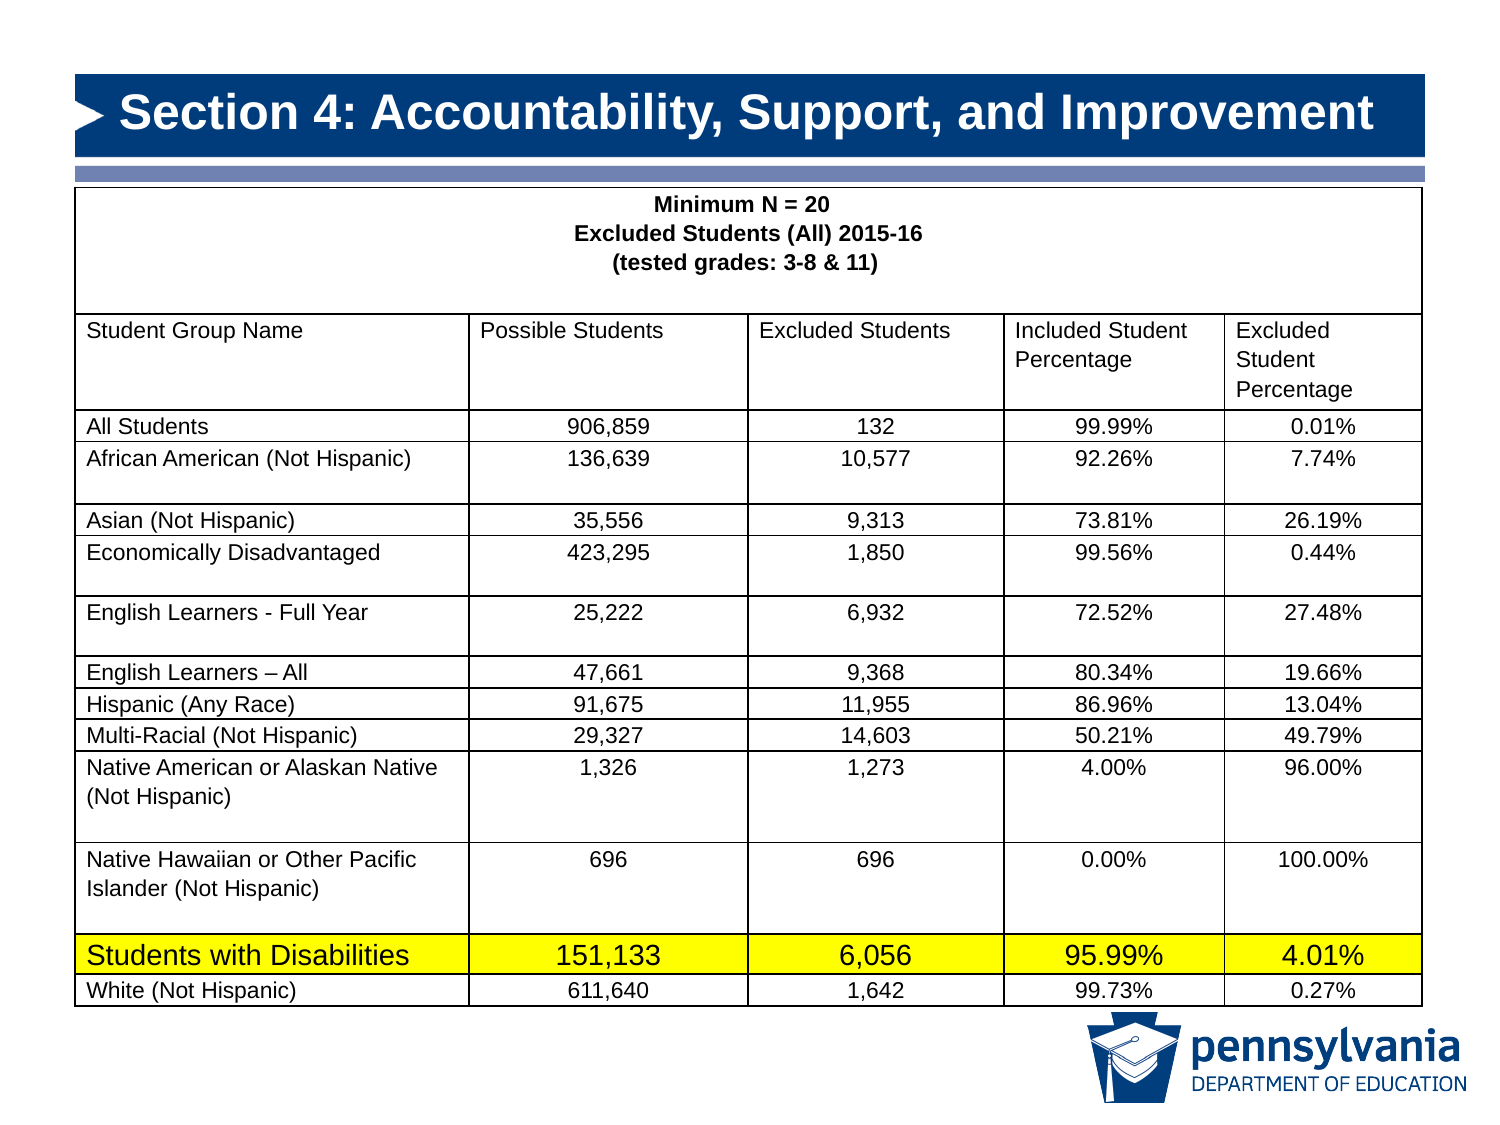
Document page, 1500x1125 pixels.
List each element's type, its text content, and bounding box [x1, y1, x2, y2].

table_cell 95.99% [1005, 935, 1224, 973]
table_cell 0.44% [1225, 536, 1421, 595]
table_cell 50.21% [1005, 720, 1224, 750]
table_cell English Learners – All [76, 657, 468, 687]
table_cell 0.00% [1005, 843, 1224, 933]
picture [1087, 1012, 1466, 1103]
table_cell 86.96% [1005, 689, 1224, 718]
table_cell 29,327 [470, 720, 747, 750]
table_cell 1,326 [470, 752, 747, 842]
table_cell 19.66% [1225, 657, 1421, 687]
table_cell White (Not Hispanic) [76, 975, 468, 1005]
table_cell 0.01% [1225, 411, 1421, 441]
table_cell African American (Not Hispanic) [76, 442, 468, 503]
table_cell Possible Students [470, 315, 747, 409]
table_cell 11,955 [749, 689, 1003, 718]
table_cell 25,222 [470, 597, 747, 655]
table_cell 72.52% [1005, 597, 1224, 655]
table_cell 9,368 [749, 657, 1003, 687]
table_cell 1,642 [749, 975, 1003, 1005]
table_cell Asian (Not Hispanic) [76, 505, 468, 535]
table_cell Native Hawaiian or Other Pacific Islander (Not Hispanic) [76, 843, 468, 933]
table_cell 99.56% [1005, 536, 1224, 595]
table_cell 151,133 [470, 935, 747, 973]
table_cell 100.00% [1225, 843, 1421, 933]
table_header Minimum N = 20 Excluded Students (All) 2015-16 (tested grades: 3-8 & 11) [76, 190, 1421, 313]
table_cell 906,859 [470, 411, 747, 441]
table_cell 99.99% [1005, 411, 1224, 441]
table_cell 132 [749, 411, 1003, 441]
table_cell Hispanic (Any Race) [76, 689, 468, 718]
table_cell Multi-Racial (Not Hispanic) [76, 720, 468, 750]
table_cell 136,639 [470, 442, 747, 503]
table_cell 96.00% [1225, 752, 1421, 842]
table_cell Students with Disabilities [76, 935, 468, 973]
table_cell All Students [76, 411, 468, 441]
table_cell 696 [470, 843, 747, 933]
table_cell 80.34% [1005, 657, 1224, 687]
table_cell Economically Disadvantaged [76, 536, 468, 595]
table_cell Excluded Students [749, 315, 1003, 409]
table_cell 47,661 [470, 657, 747, 687]
table_cell 91,675 [470, 689, 747, 718]
table_cell 73.81% [1005, 505, 1224, 535]
table_cell 4.00% [1005, 752, 1224, 842]
table_cell 10,577 [749, 442, 1003, 503]
table_cell Included Student Percentage [1005, 315, 1224, 409]
table_cell 35,556 [470, 505, 747, 535]
table_cell 1,850 [749, 536, 1003, 595]
table_cell 423,295 [470, 536, 747, 595]
table_cell 9,313 [749, 505, 1003, 535]
table_cell Excluded Student Percentage [1225, 315, 1421, 409]
picture [74, 74, 1426, 182]
table_cell 26.19% [1225, 505, 1421, 535]
table_cell Native American or Alaskan Native (Not Hispanic) [76, 752, 468, 842]
table_cell 27.48% [1225, 597, 1421, 655]
table_cell 49.79% [1225, 720, 1421, 750]
table_cell 696 [749, 843, 1003, 933]
table_cell 6,056 [749, 935, 1003, 973]
table_cell 92.26% [1005, 442, 1224, 503]
table_cell 7.74% [1225, 442, 1421, 503]
table_cell 1,273 [749, 752, 1003, 842]
table_cell 611,640 [470, 975, 747, 1005]
table_cell 13.04% [1225, 689, 1421, 718]
table_cell Student Group Name [76, 315, 468, 409]
table_cell 0.27% [1225, 975, 1421, 1005]
table_cell 99.73% [1005, 975, 1224, 1005]
table_cell 14,603 [749, 720, 1003, 750]
table_cell 4.01% [1225, 935, 1421, 973]
table_cell 6,932 [749, 597, 1003, 655]
table_cell English Learners - Full Year [76, 597, 468, 655]
